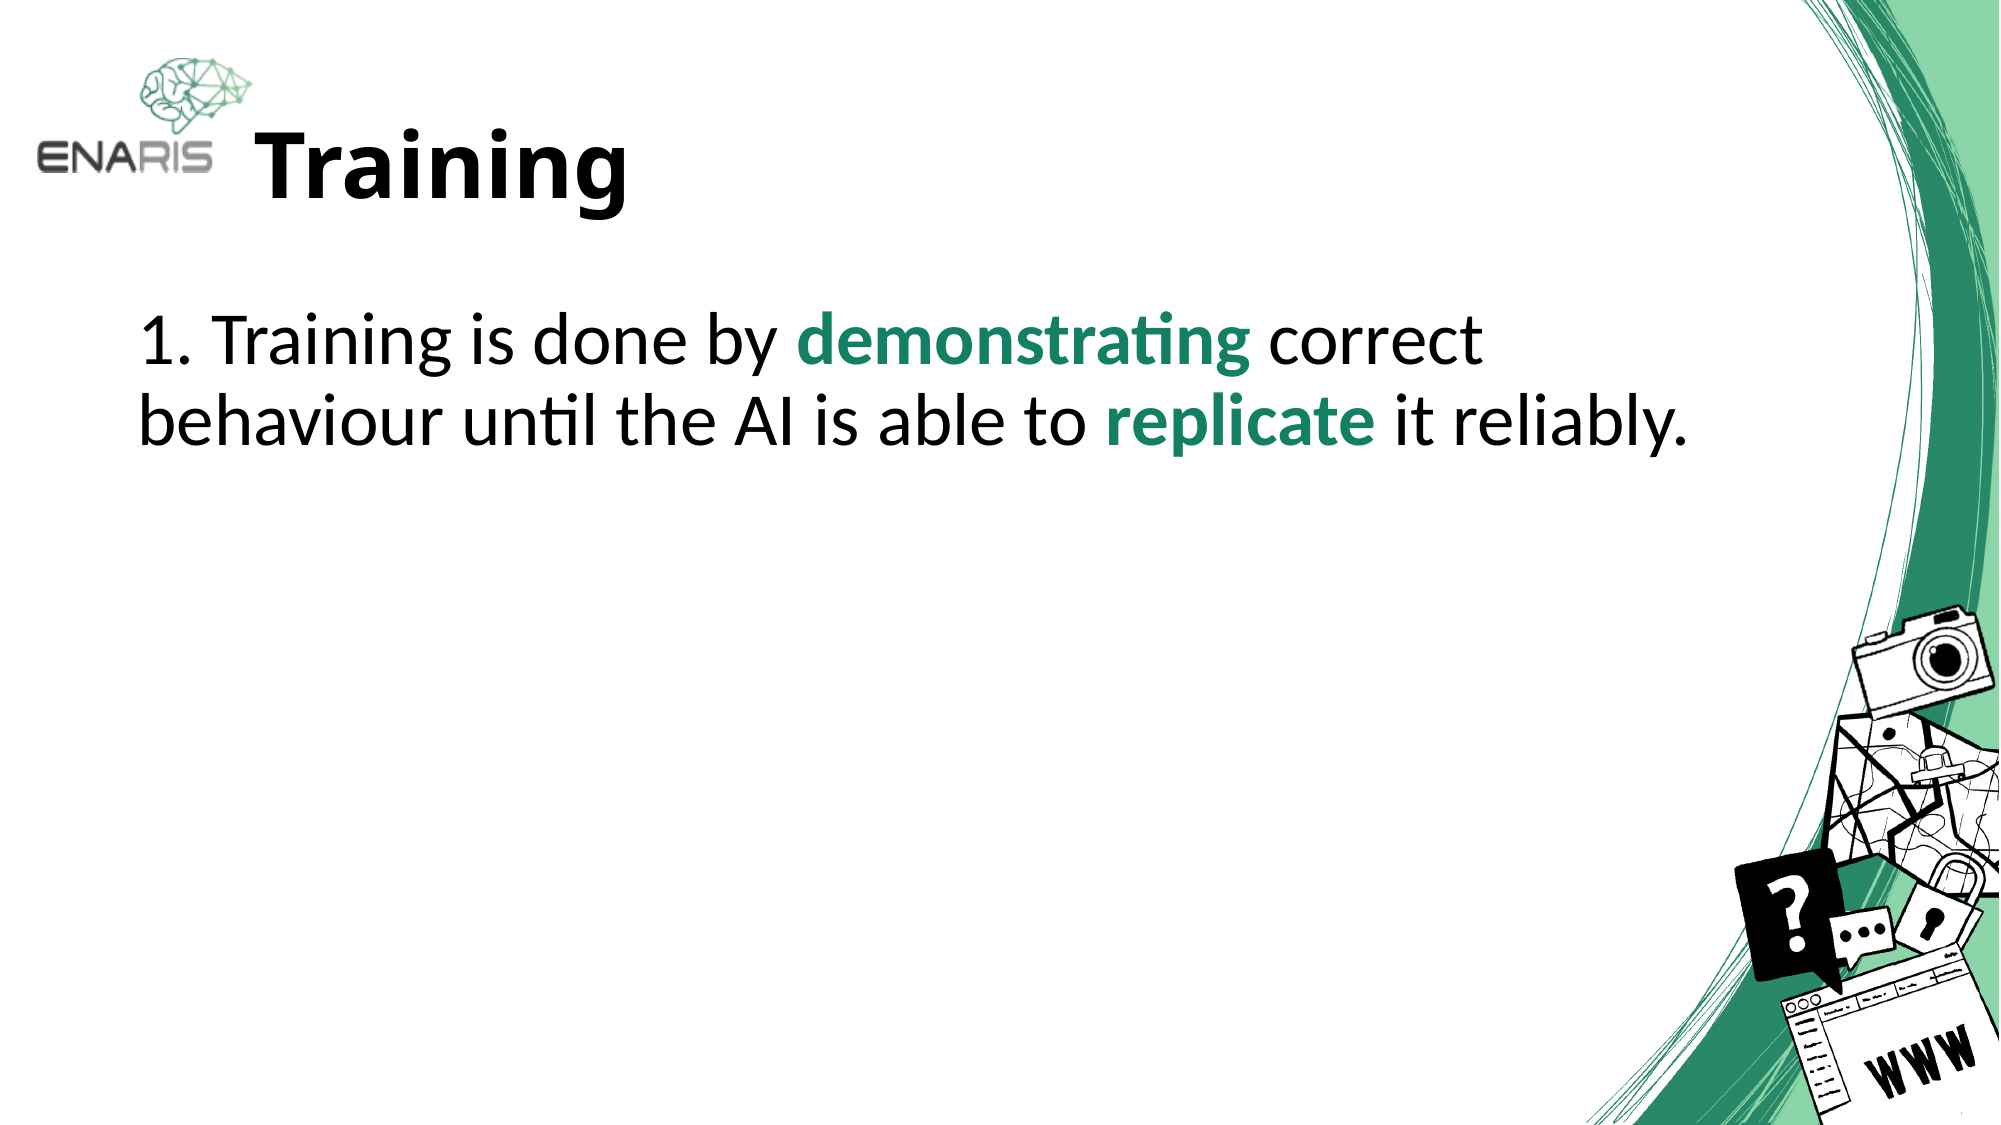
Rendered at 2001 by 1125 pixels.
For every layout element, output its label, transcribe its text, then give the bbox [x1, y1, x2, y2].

picture [408, 0, 1999, 1125]
title Training [253, 59, 1863, 278]
picture [37, 58, 254, 173]
list 1. Training is done by demonstrating correct behaviour until the AI is able to replicate it reliably. [137, 299, 1728, 1014]
